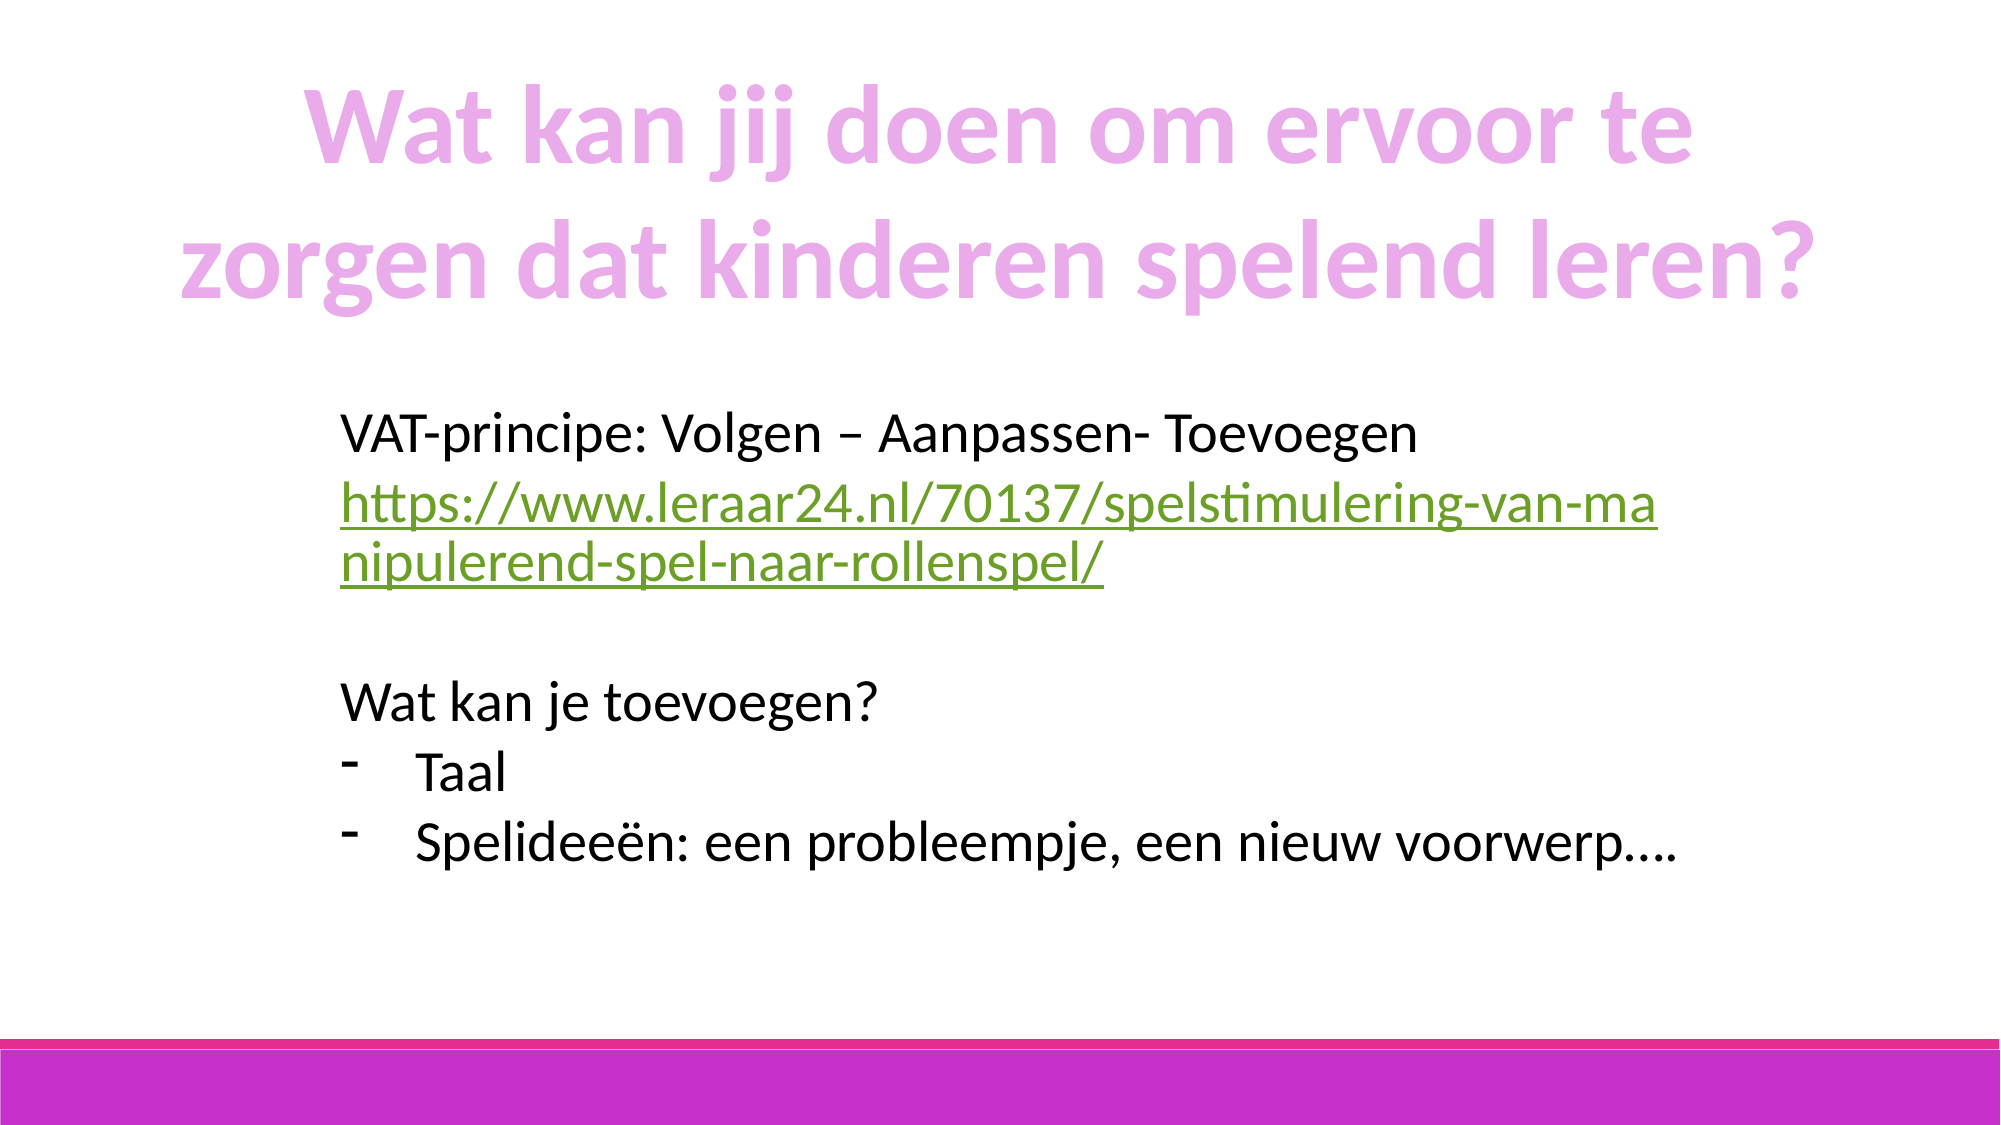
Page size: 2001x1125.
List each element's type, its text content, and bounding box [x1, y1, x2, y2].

text_box VAT-principe: Volgen – Aanpassen- Toevoegen https://www.leraar24.nl/70137/spelstimulering-van-manipulerend-spel-naar-rollenspel/ Wat kan je toevoegen? Taal Spelideeën: een probleempje, een nieuw voorwerp…. [325, 387, 1701, 892]
text_box Wat kan jij doen om ervoor te zorgen dat kinderen spelend leren? [164, 43, 1836, 328]
